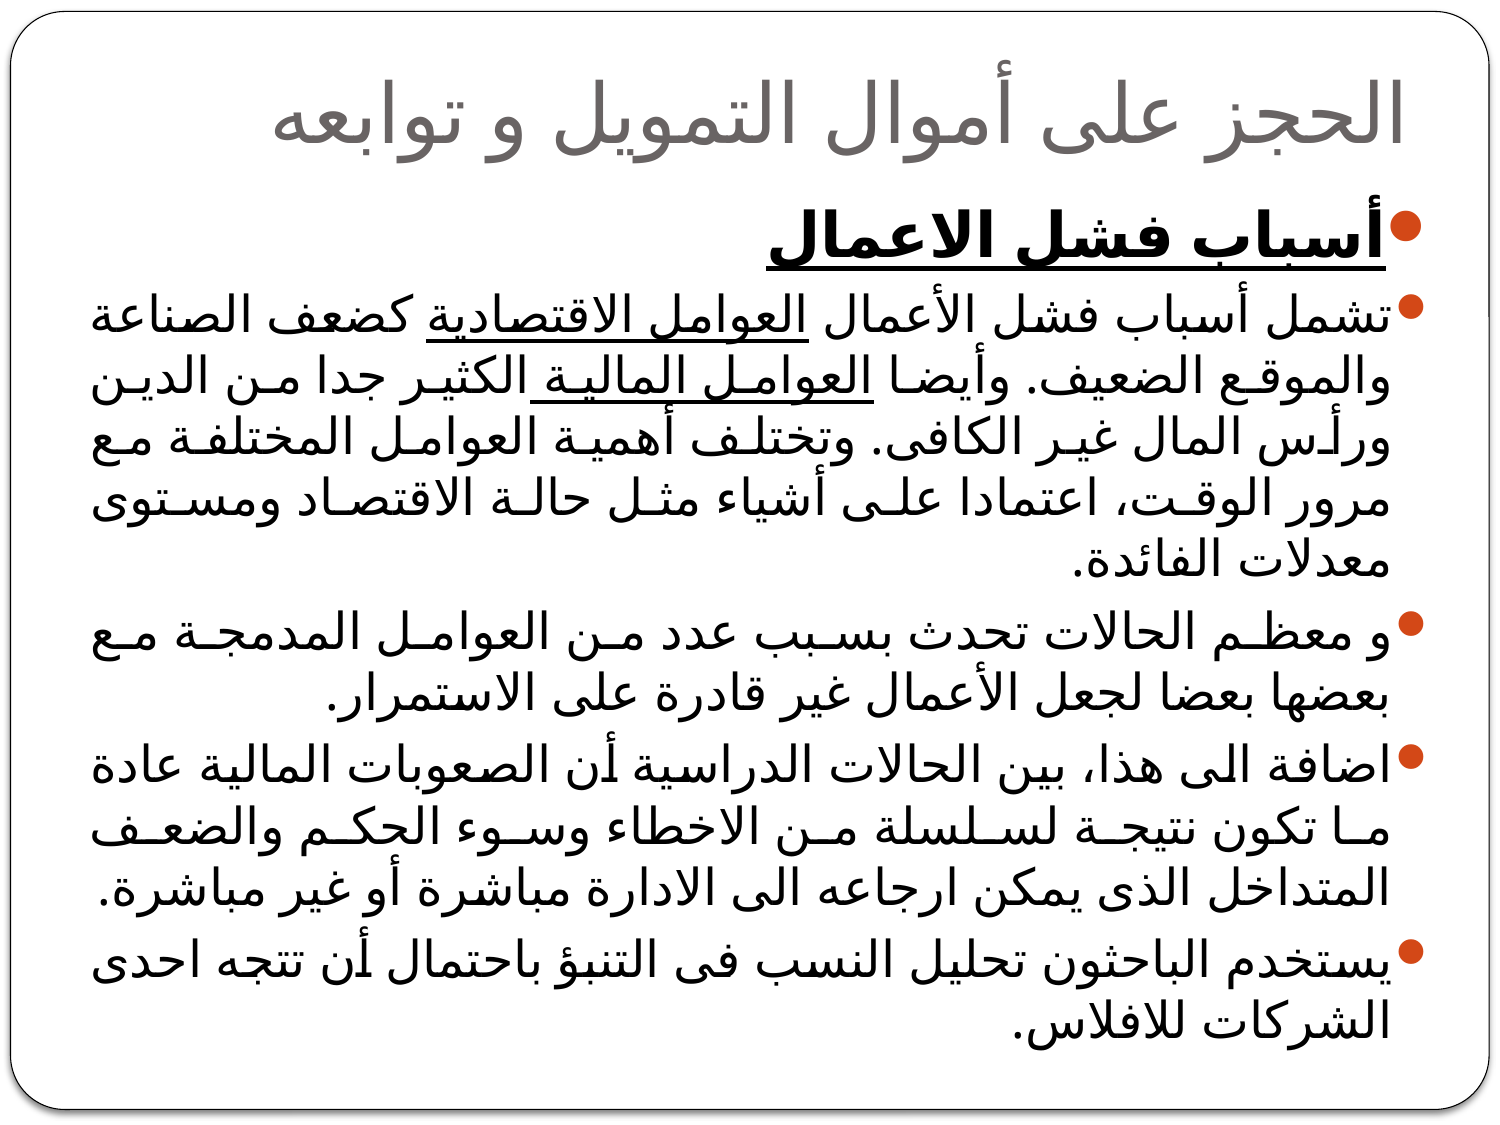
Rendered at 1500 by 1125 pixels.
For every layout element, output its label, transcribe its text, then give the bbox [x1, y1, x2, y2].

list أسباب فشل الاعمال تشمل أسباب فشل الأعمال العوامل الاقتصادية كضعف الصناعة والموقع الضعيف. وأيضا العوامل المالية الكثير جدا من الدين ورأس المال غير الكافى. وتختلف أهمية العوامل المختلفة مع مرور الوقت، اعتمادا على أشياء مثل حالة الاقتصاد ومستوى معدلات الفائدة. و معظم الحالات تحدث بسبب عدد من العوامل المدمجة مع بعضها بعضا لجعل الأعمال غير قادرة على الاستمرار. اضافة الى هذا، بين الحالات الدراسية أن الصعوبات المالية عادة ما تكون نتيجة لسلسلة من الاخطاء وسوء الحكم والضعف المتداخل الذى يمكن ارجاعه الى الادارة مباشرة أو غير مباشرة. يستخدم الباحثون تحليل النسب فى التنبؤ باحتمال أن تتجه احدى الشركات للافلاس. [75, 187, 1450, 1075]
title الحجز على أموال التمويل و توابعه [150, 45, 1425, 175]
